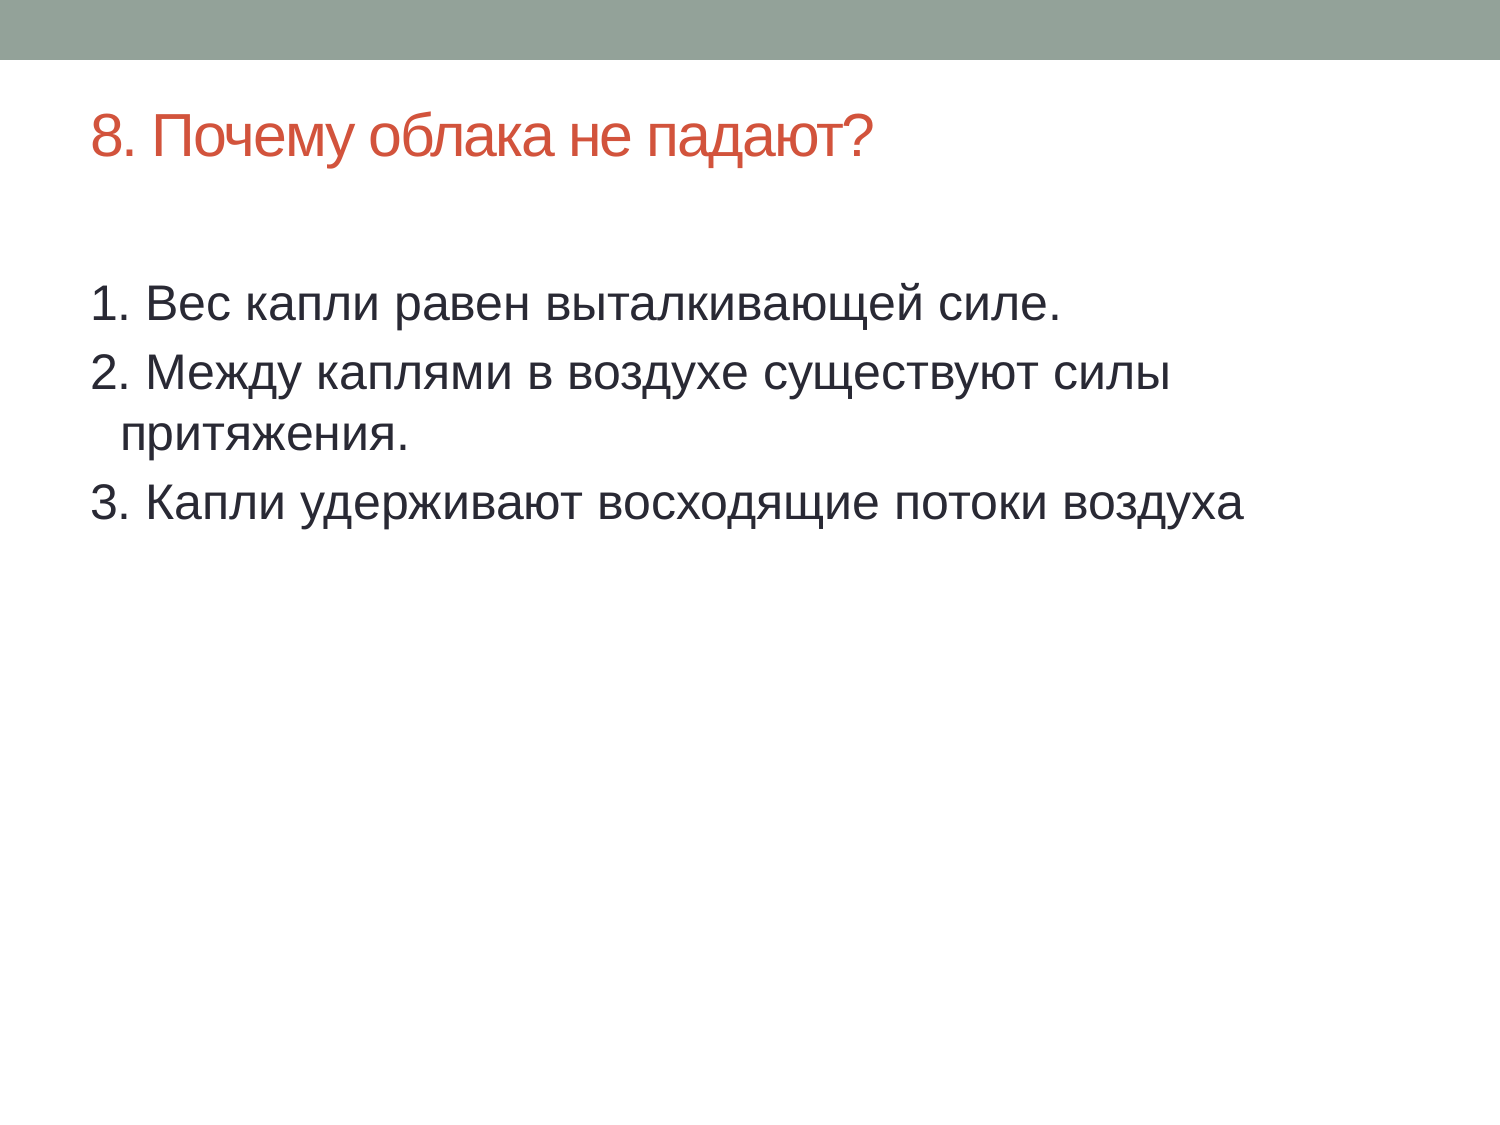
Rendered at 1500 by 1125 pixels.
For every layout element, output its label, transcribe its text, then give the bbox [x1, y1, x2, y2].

title 8. Почему облака не падают? [75, 87, 1425, 250]
list 1. Вес капли равен выталкивающей силе. 2. Между каплями в воздухе существуют силы притяжения. 3. Капли удерживают восходящие потоки воздуха [75, 262, 1425, 1063]
